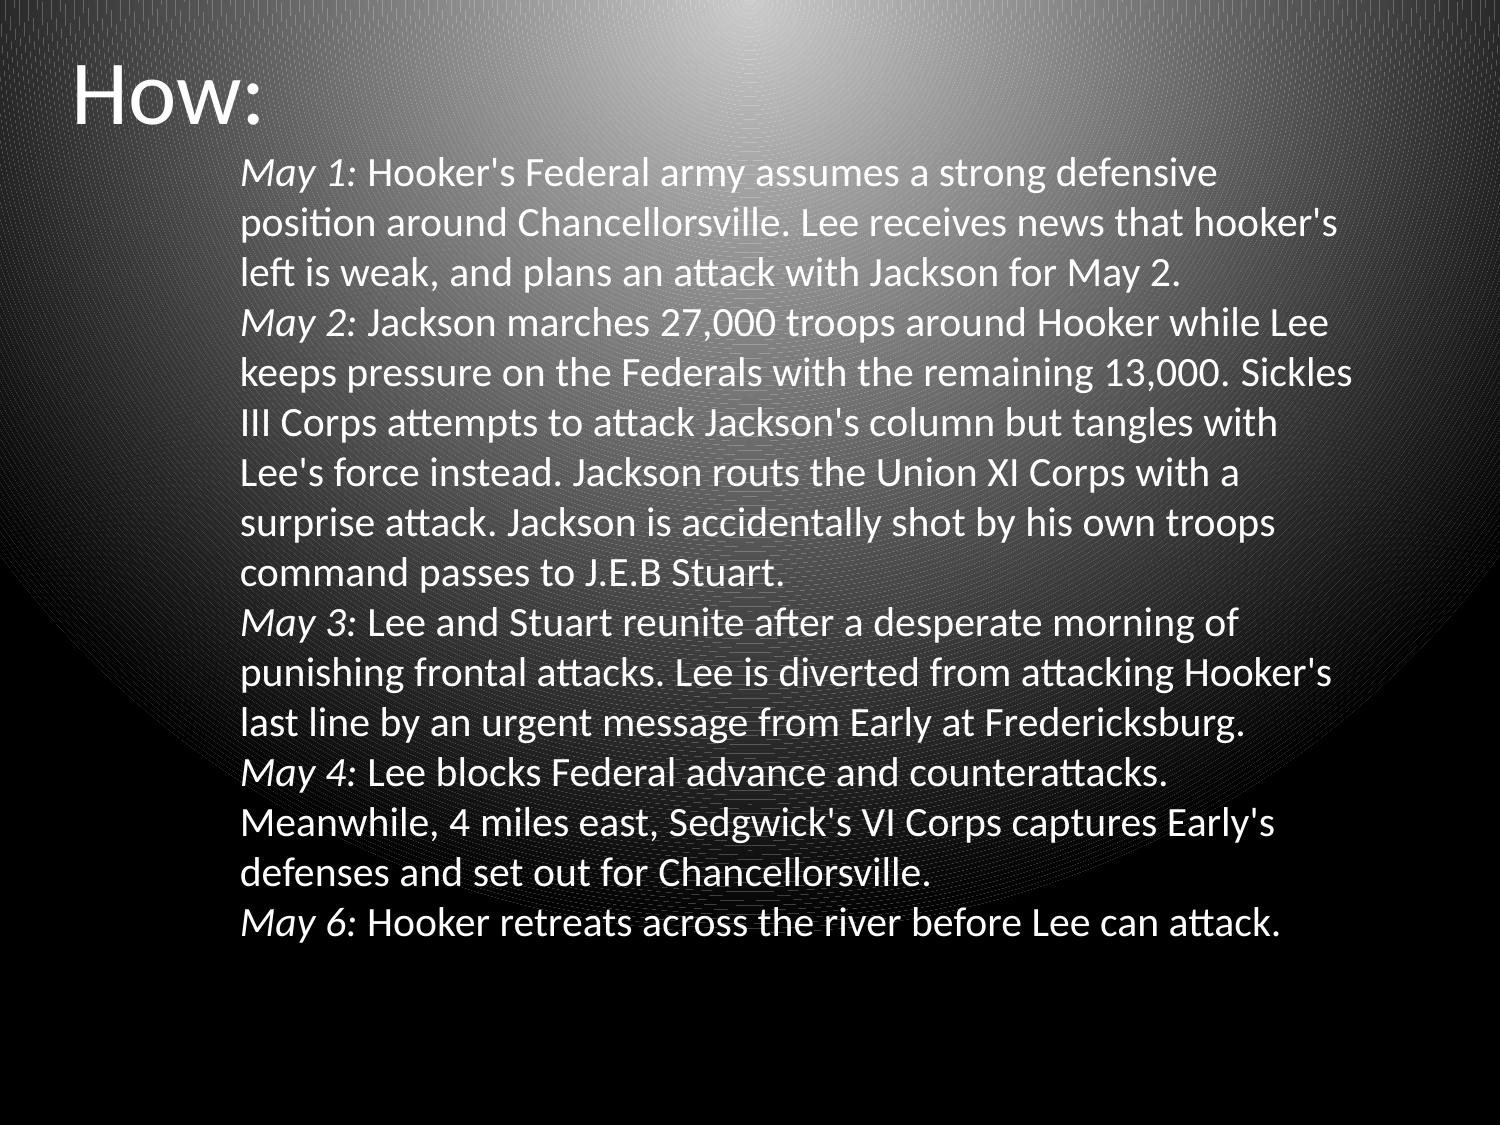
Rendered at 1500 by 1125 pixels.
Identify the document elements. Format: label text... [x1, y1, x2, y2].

title How: [0, 0, 338, 175]
text_box May 1: Hooker's Federal army assumes a strong defensive position around Chancellorsville. Lee receives news that hooker's left is weak, and plans an attack with Jackson for May 2. May 2: Jackson marches 27,000 troops around Hooker while Lee keeps pressure on the Federals with the remaining 13,000. Sickles III Corps attempts to attack Jackson's column but tangles with Lee's force instead. Jackson routs the Union XI Corps with a surprise attack. Jackson is accidentally shot by his own troops command passes to J.E.B Stuart. May 3: Lee and Stuart reunite after a desperate morning of punishing frontal attacks. Lee is diverted from attacking Hooker's last line by an urgent message from Early at Fredericksburg. May 4: Lee blocks Federal advance and counterattacks. Meanwhile, 4 miles east, Sedgwick's VI Corps captures Early's defenses and set out for Chancellorsville. May 6: Hooker retreats across the river before Lee can attack. [225, 137, 1375, 998]
